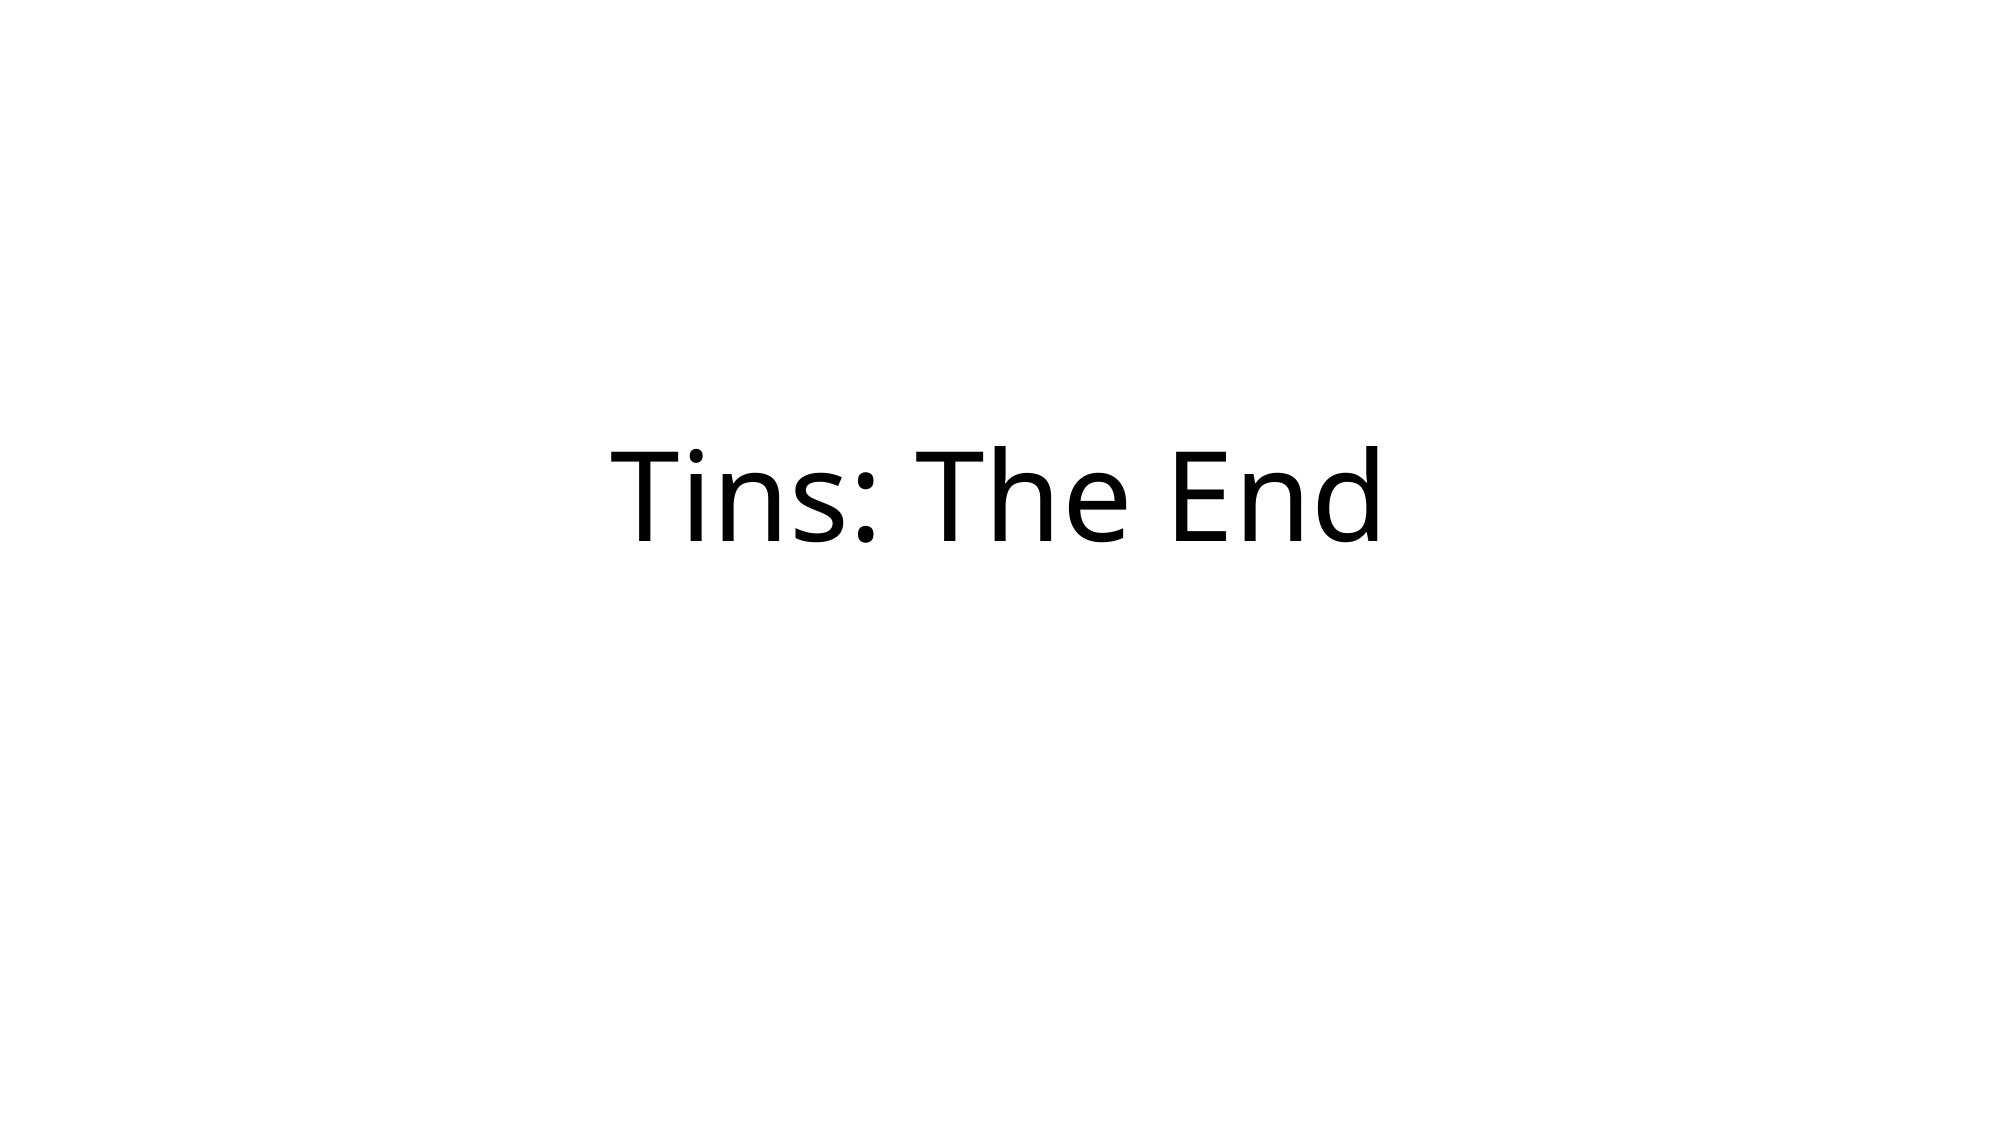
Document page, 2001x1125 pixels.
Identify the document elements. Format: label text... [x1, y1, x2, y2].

title Tins: The End [249, 184, 1750, 576]
